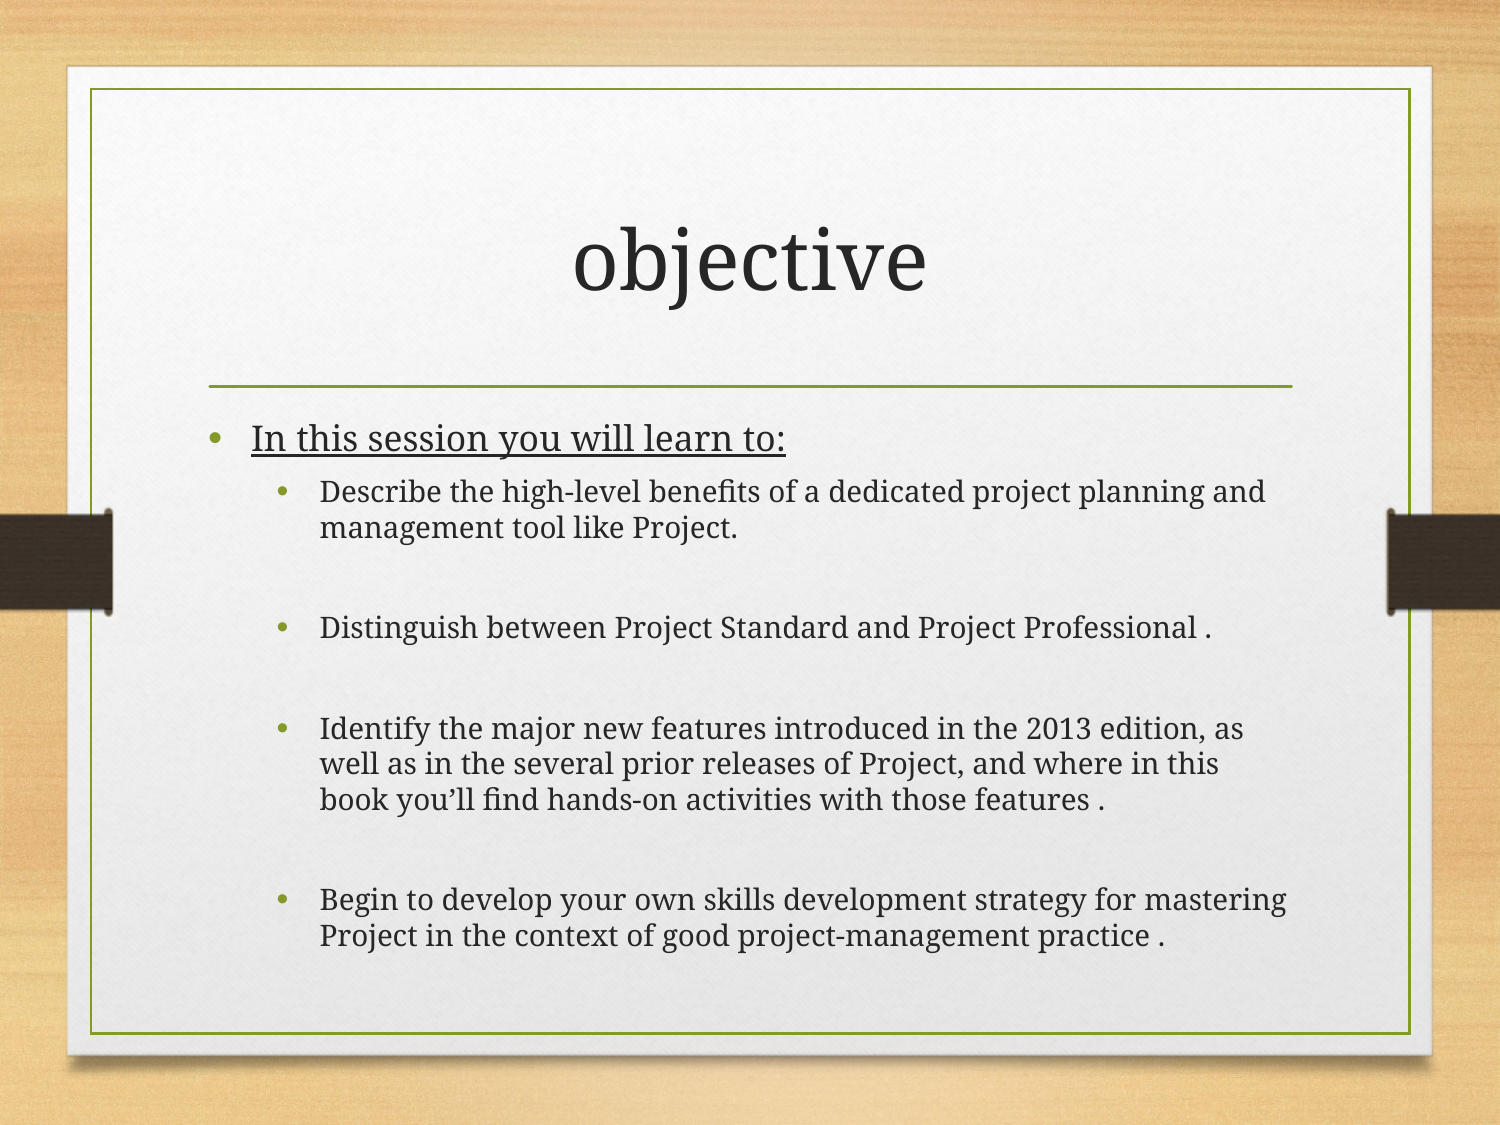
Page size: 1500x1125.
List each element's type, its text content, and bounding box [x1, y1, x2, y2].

title objective [193, 150, 1309, 365]
list In this session you will learn to: Describe the high-level benefits of a dedicated project planning and management tool like Project. Distinguish between Project Standard and Project Professional . Identify the major new features introduced in the 2013 edition, as well as in the several prior releases of Project, and where in this book you’ll find hands-on activities with those features . Begin to develop your own skills development strategy for mastering Project in the context of good project-management practice . [193, 408, 1309, 974]
picture [0, 0, 1500, 1125]
